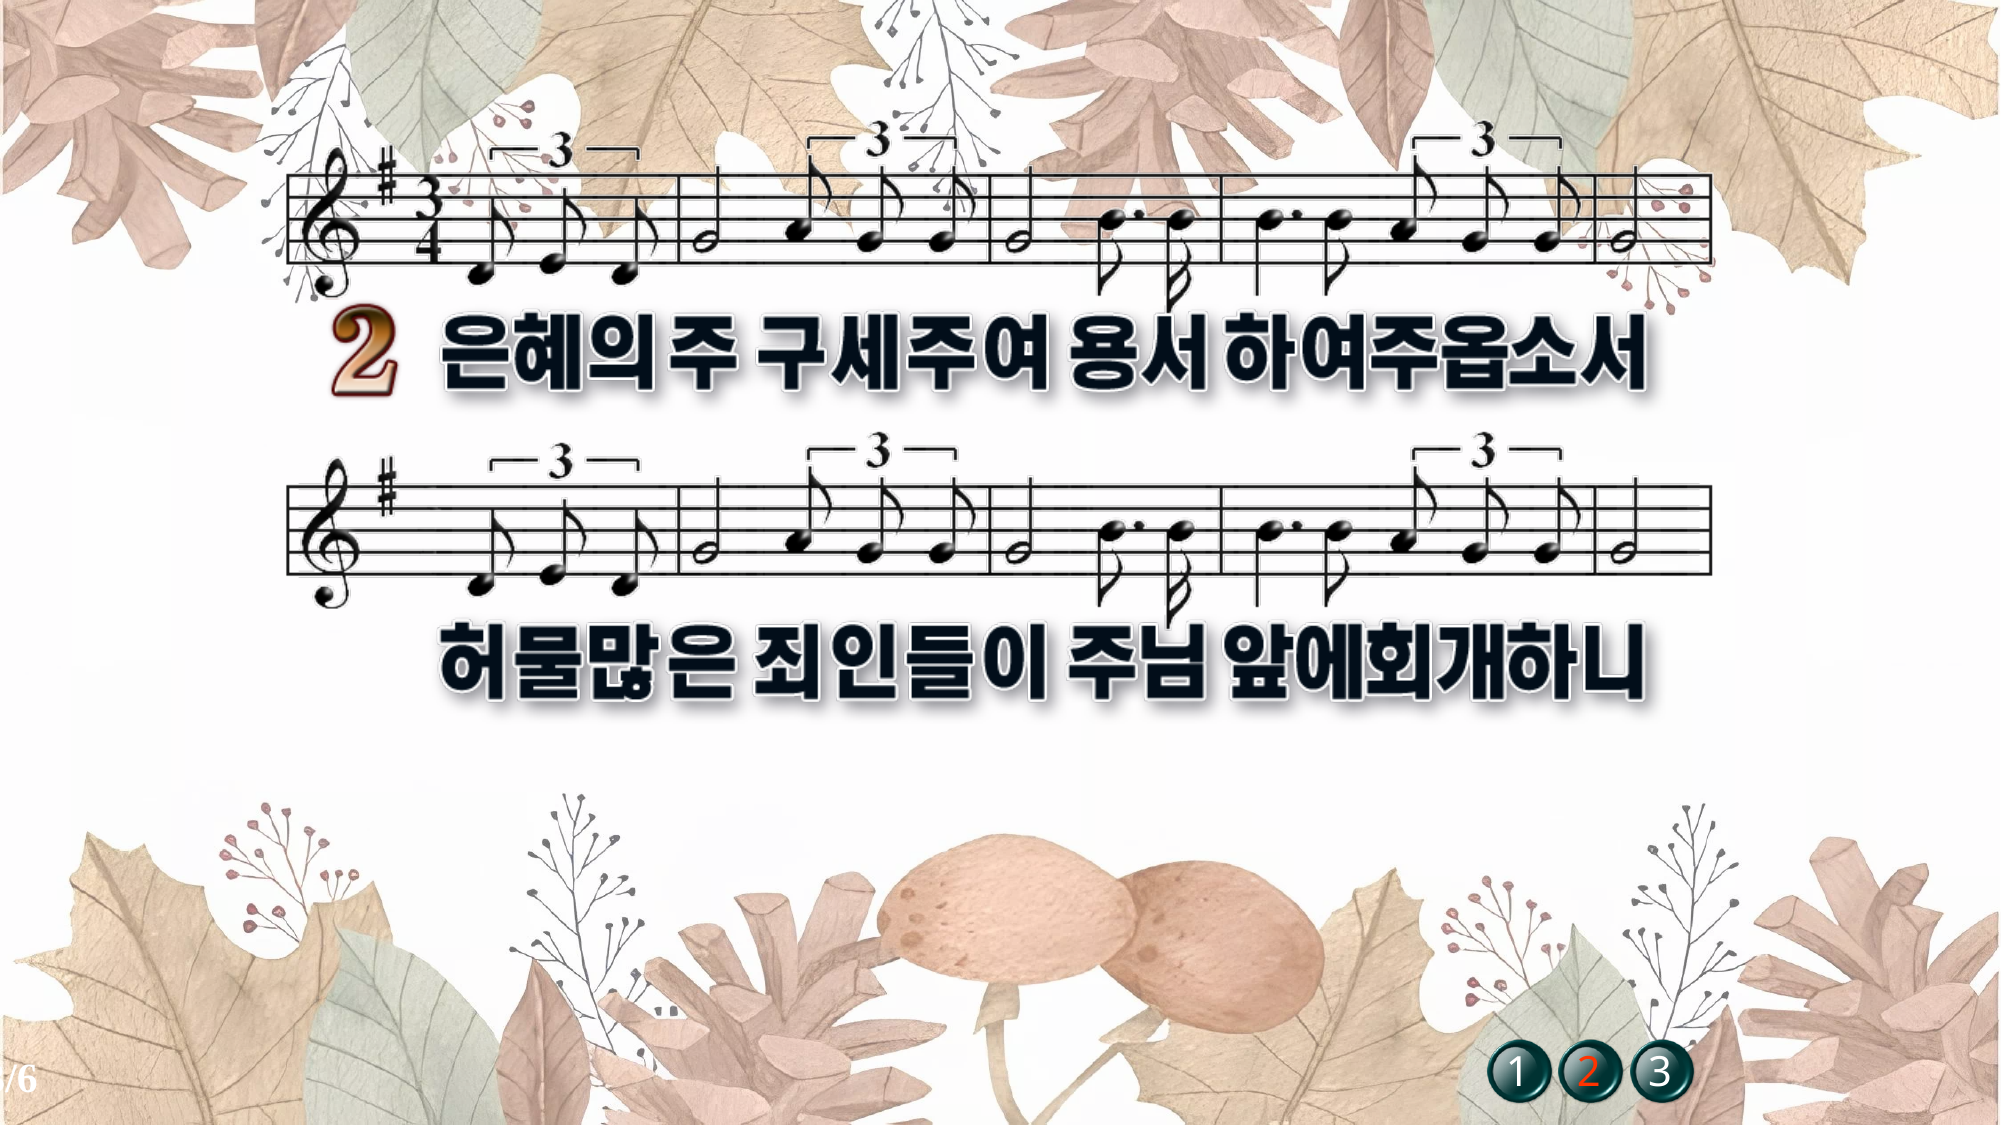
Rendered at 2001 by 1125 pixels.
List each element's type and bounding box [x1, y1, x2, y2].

picture [0, 0, 2001, 1125]
text_box [1627, 1035, 1697, 1106]
text_box [1555, 1035, 1626, 1106]
text_box [1484, 1035, 1555, 1106]
